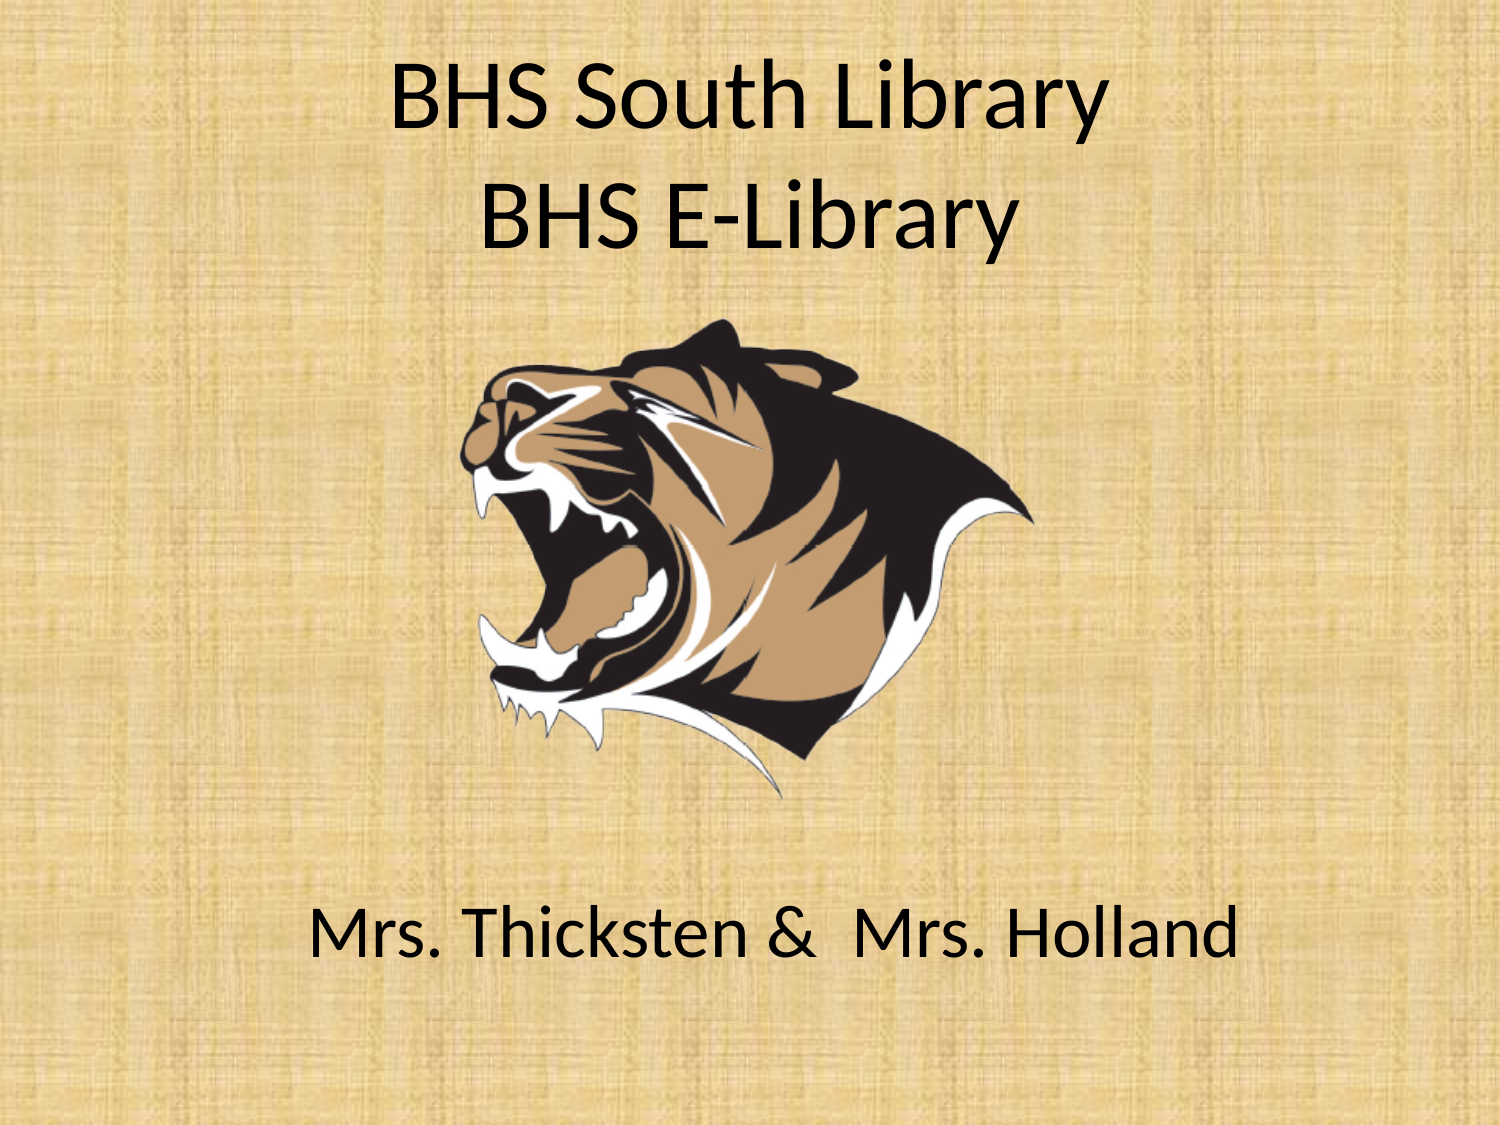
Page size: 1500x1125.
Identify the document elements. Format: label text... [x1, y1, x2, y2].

subtitle Mrs. Thicksten & Mrs. Holland [249, 875, 1300, 1125]
title BHS South Library BHS E-Library [112, 62, 1388, 354]
picture [0, 0, 1500, 1125]
